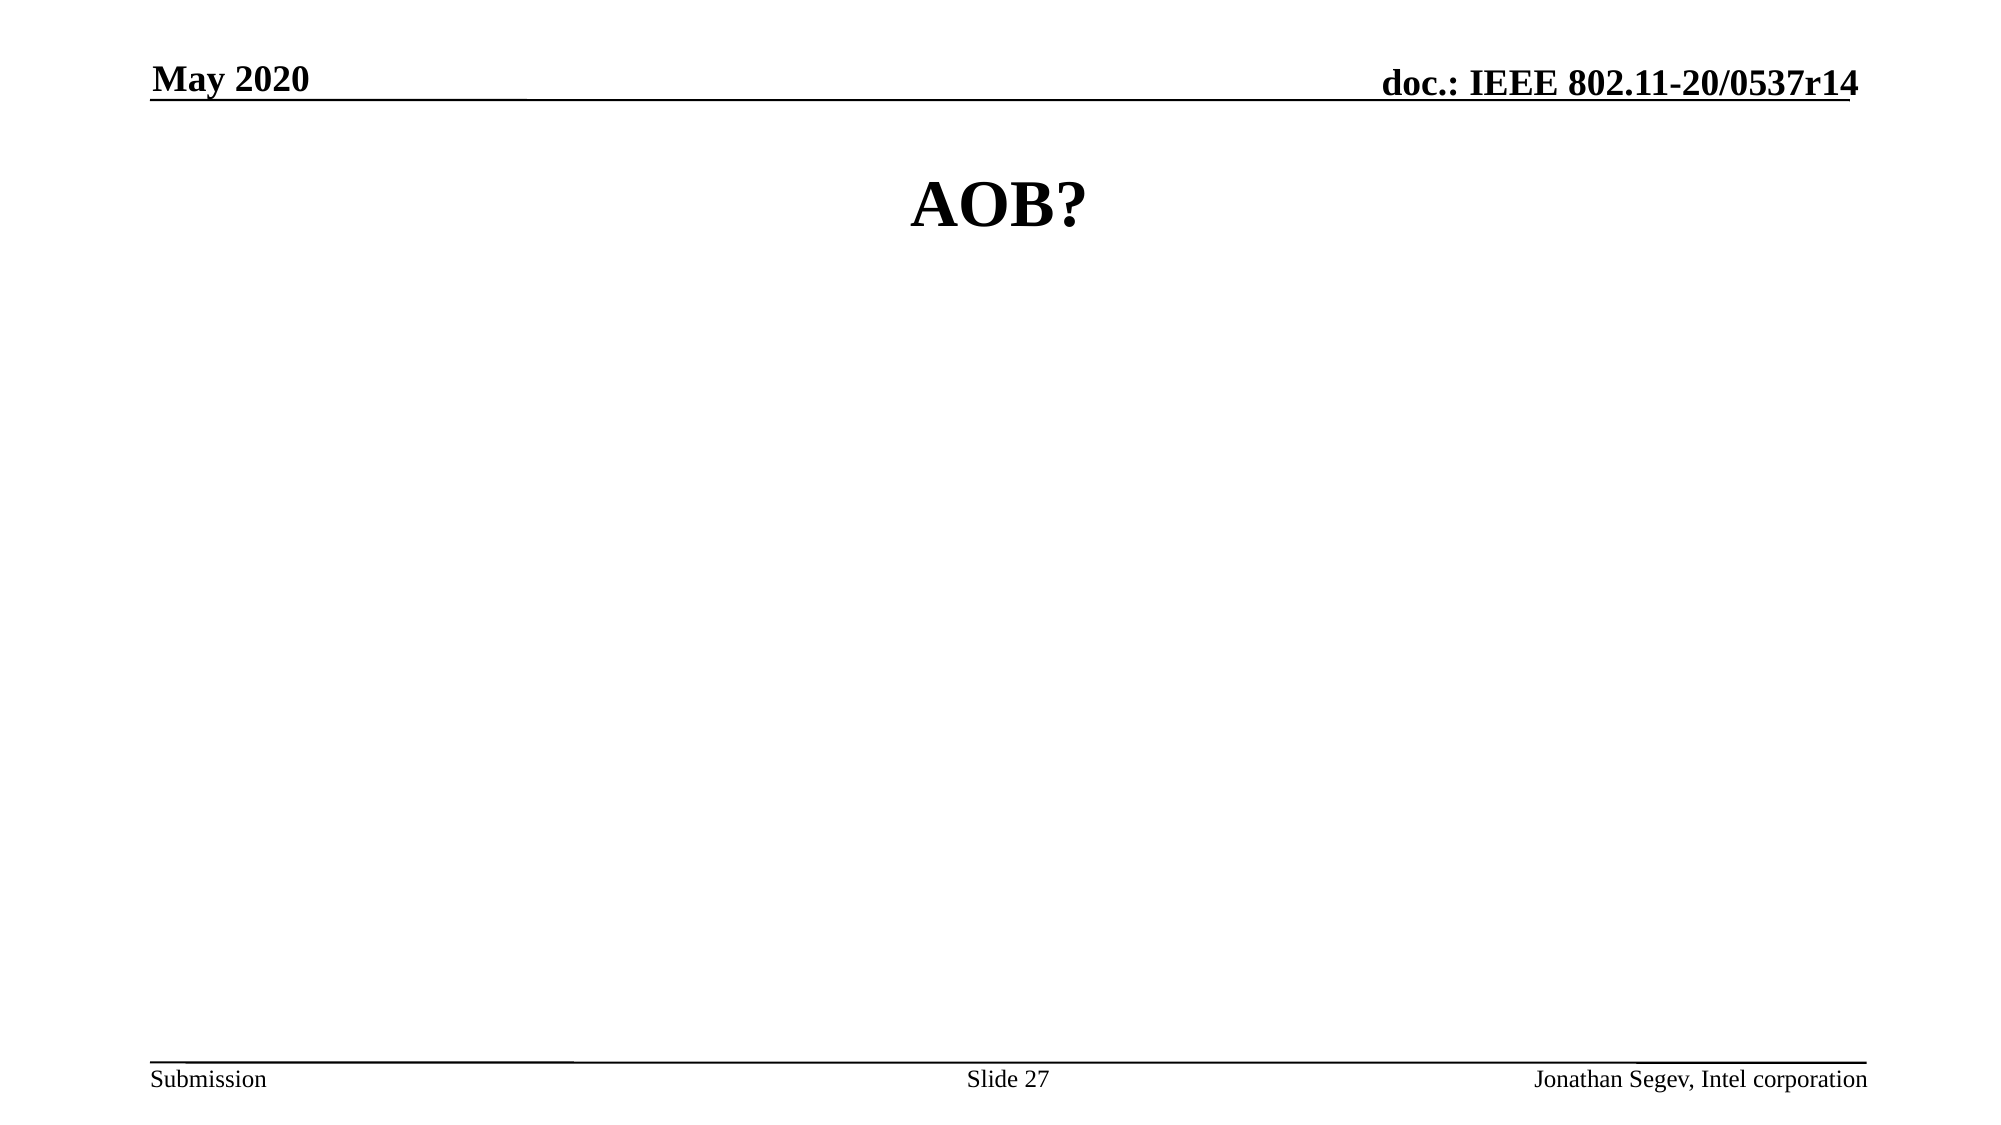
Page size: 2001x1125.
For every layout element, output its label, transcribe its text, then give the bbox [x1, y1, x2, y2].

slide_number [152, 54, 563, 100]
slide_number Slide 27 [950, 1061, 1067, 1123]
title AOB? [149, 112, 1850, 288]
footer Jonathan Segev, Intel corporation [1171, 1061, 1869, 1093]
